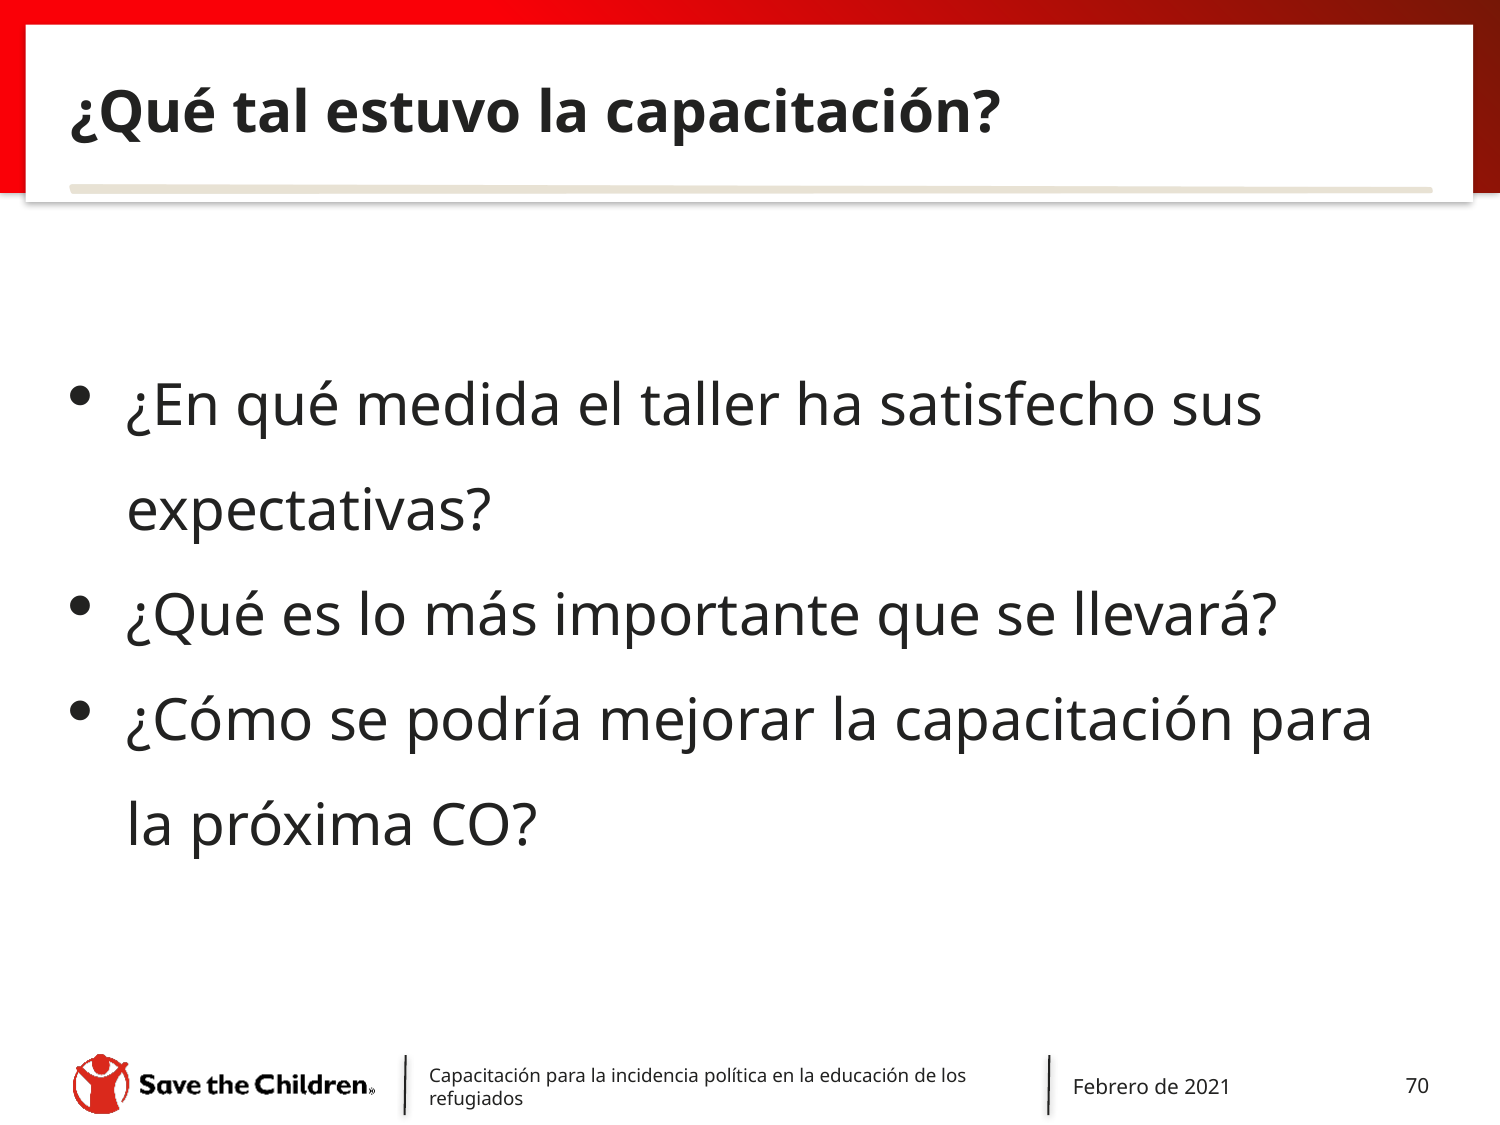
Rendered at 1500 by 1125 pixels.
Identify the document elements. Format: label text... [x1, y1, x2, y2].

title ¿Qué tal estuvo la capacitación? [70, 33, 1429, 185]
list ¿En qué medida el taller ha satisfecho sus expectativas? ¿Qué es lo más importante que se llevará? ¿Cómo se podría mejorar la capacitación para la próxima CO? [70, 262, 1428, 1035]
picture [69, 184, 1433, 194]
footer Capacitación para la incidencia política en la educación de los refugiados [414, 1056, 1042, 1117]
slide_number 70 [1317, 1056, 1445, 1117]
slide_number Febrero de 2021 [1057, 1056, 1317, 1117]
picture [62, 1043, 386, 1125]
